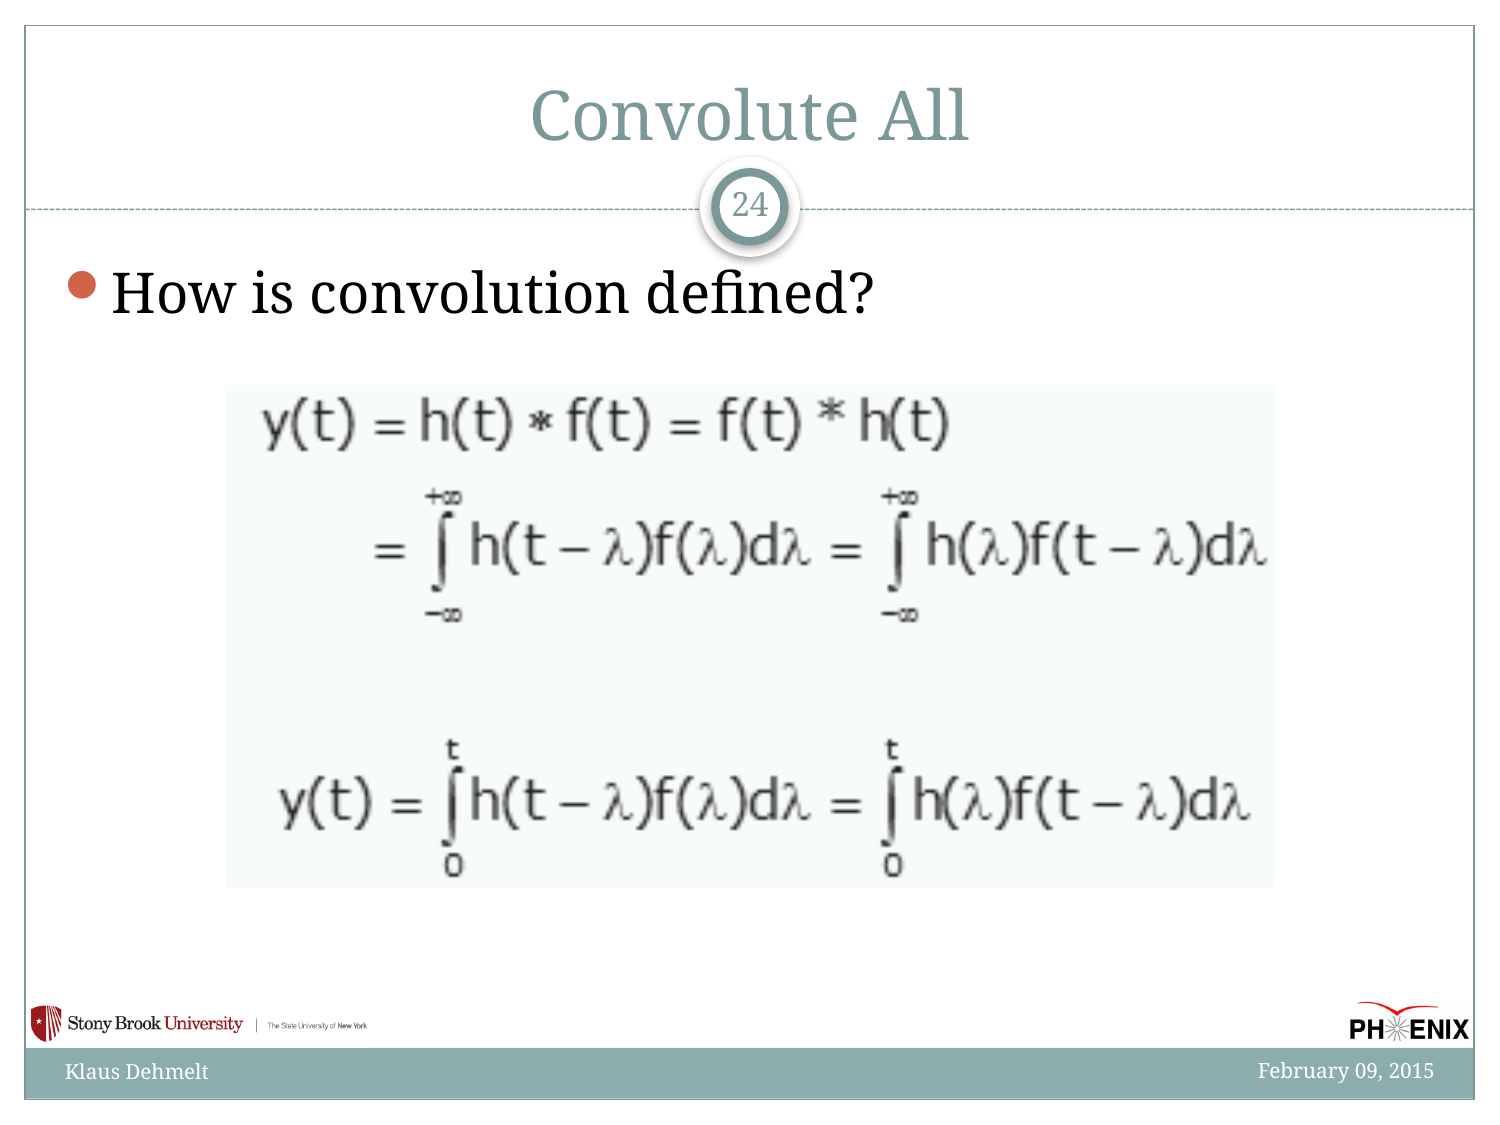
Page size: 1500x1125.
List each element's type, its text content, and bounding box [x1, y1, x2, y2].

list How is convolution defined? [49, 249, 1450, 1005]
slide_number 24 [712, 169, 788, 243]
title Convolute All [49, 37, 1450, 162]
picture [30, 994, 367, 1048]
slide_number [950, 1050, 1450, 1111]
picture [1350, 1001, 1469, 1041]
picture [225, 384, 1275, 888]
footer Klaus Dehmelt [50, 1051, 638, 1112]
